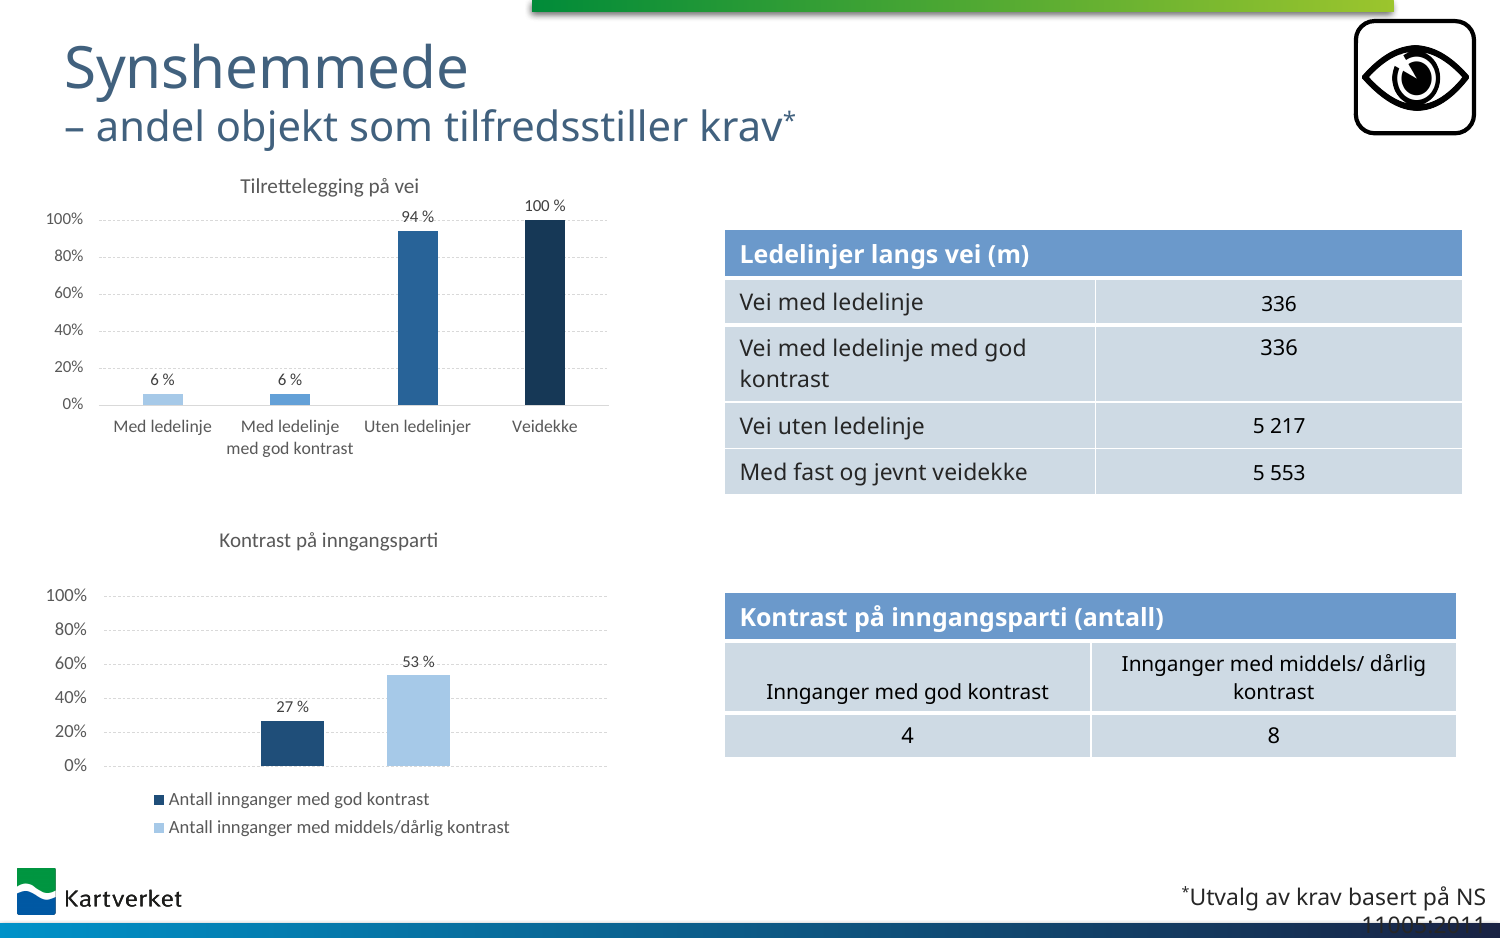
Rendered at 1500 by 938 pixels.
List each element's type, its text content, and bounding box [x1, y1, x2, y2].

text_box Synshemmede – andel objekt som tilfredsstiller krav* [49, 24, 1431, 158]
table_cell Vei med ledelinje med god kontrast [725, 327, 1095, 401]
table_cell 5 217 [1096, 403, 1462, 448]
table_cell 336 [1096, 327, 1462, 401]
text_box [1355, 20, 1475, 134]
table_cell Med fast og jevnt veidekke [725, 449, 1095, 494]
table_header Kontrast på inngangsparti (antall) [725, 593, 1456, 639]
table_cell 336 [1096, 280, 1462, 323]
table_cell Vei med ledelinje [725, 280, 1095, 323]
picture [41, 166, 619, 492]
table_cell 8 [1092, 715, 1456, 757]
table_header Ledelinjer langs vei (m) [725, 230, 1462, 276]
table_cell Innganger med god kontrast [725, 643, 1090, 711]
table_cell Vei uten ledelinje [725, 403, 1095, 448]
table_cell 4 [725, 715, 1090, 757]
table_cell 5 553 [1096, 449, 1462, 494]
picture [41, 520, 617, 846]
table_cell Innganger med middels/ dårlig kontrast [1092, 643, 1456, 711]
text_box *Utvalg av krav basert på NS 11005:2011 [1068, 873, 1500, 938]
